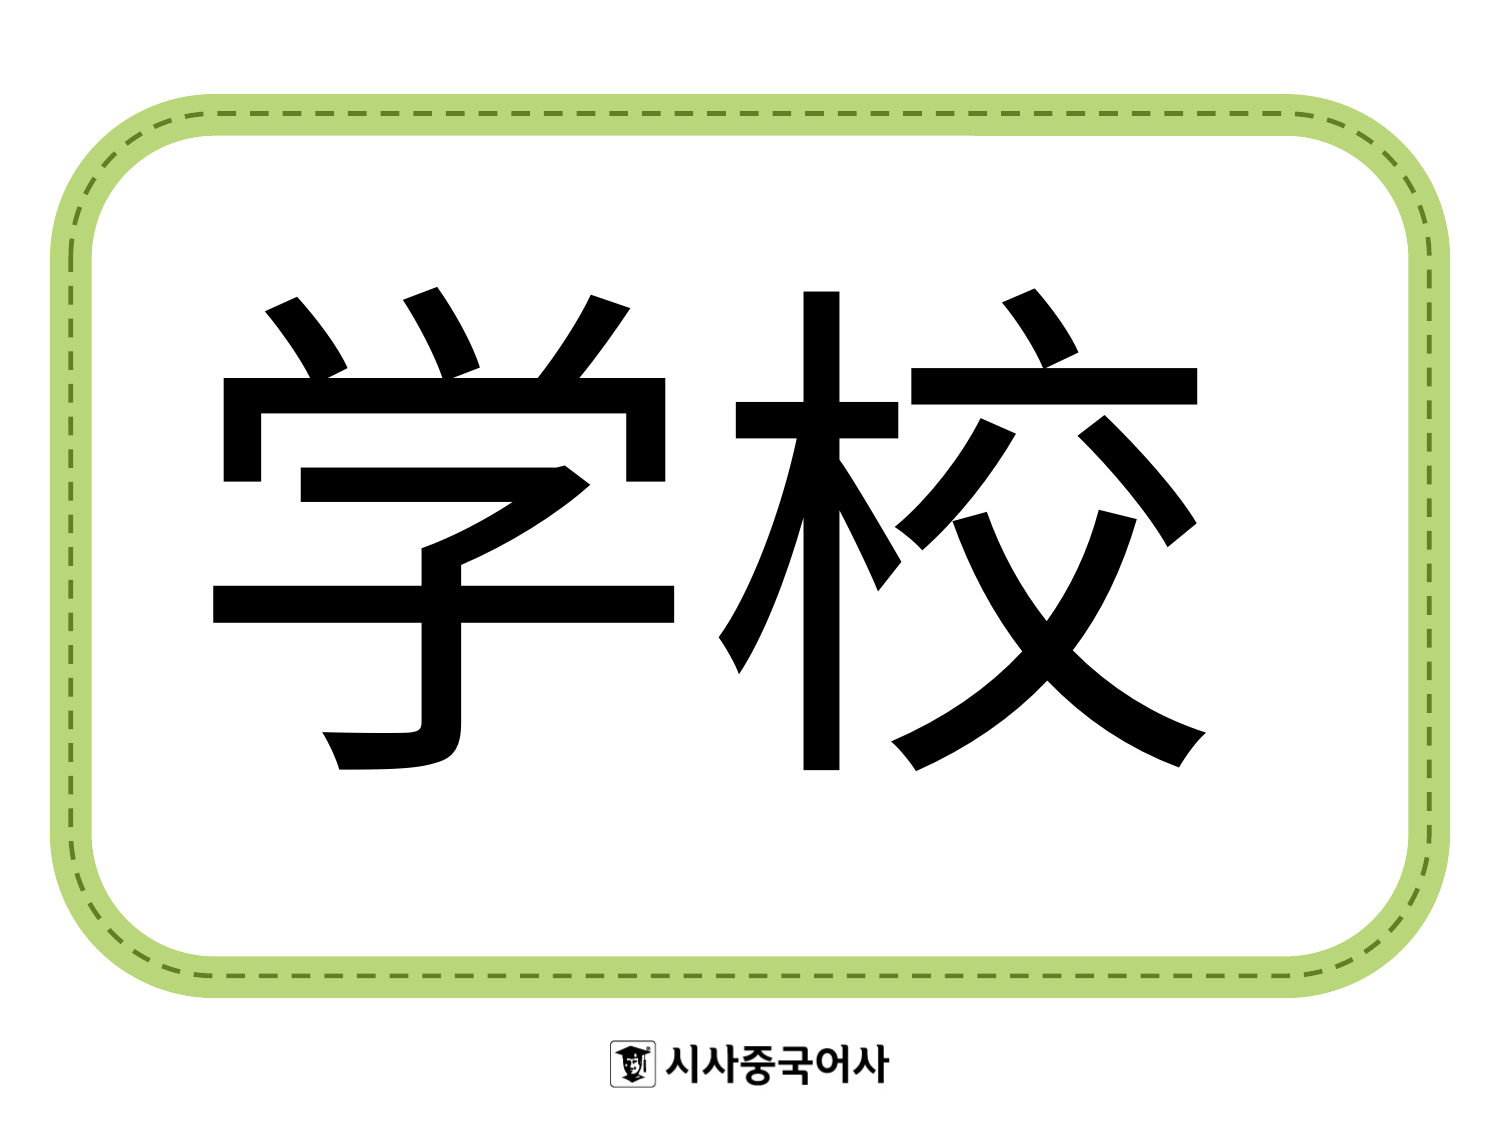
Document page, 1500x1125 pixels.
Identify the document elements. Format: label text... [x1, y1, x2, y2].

picture [602, 1034, 898, 1094]
text_box 学校 [145, 189, 1354, 853]
